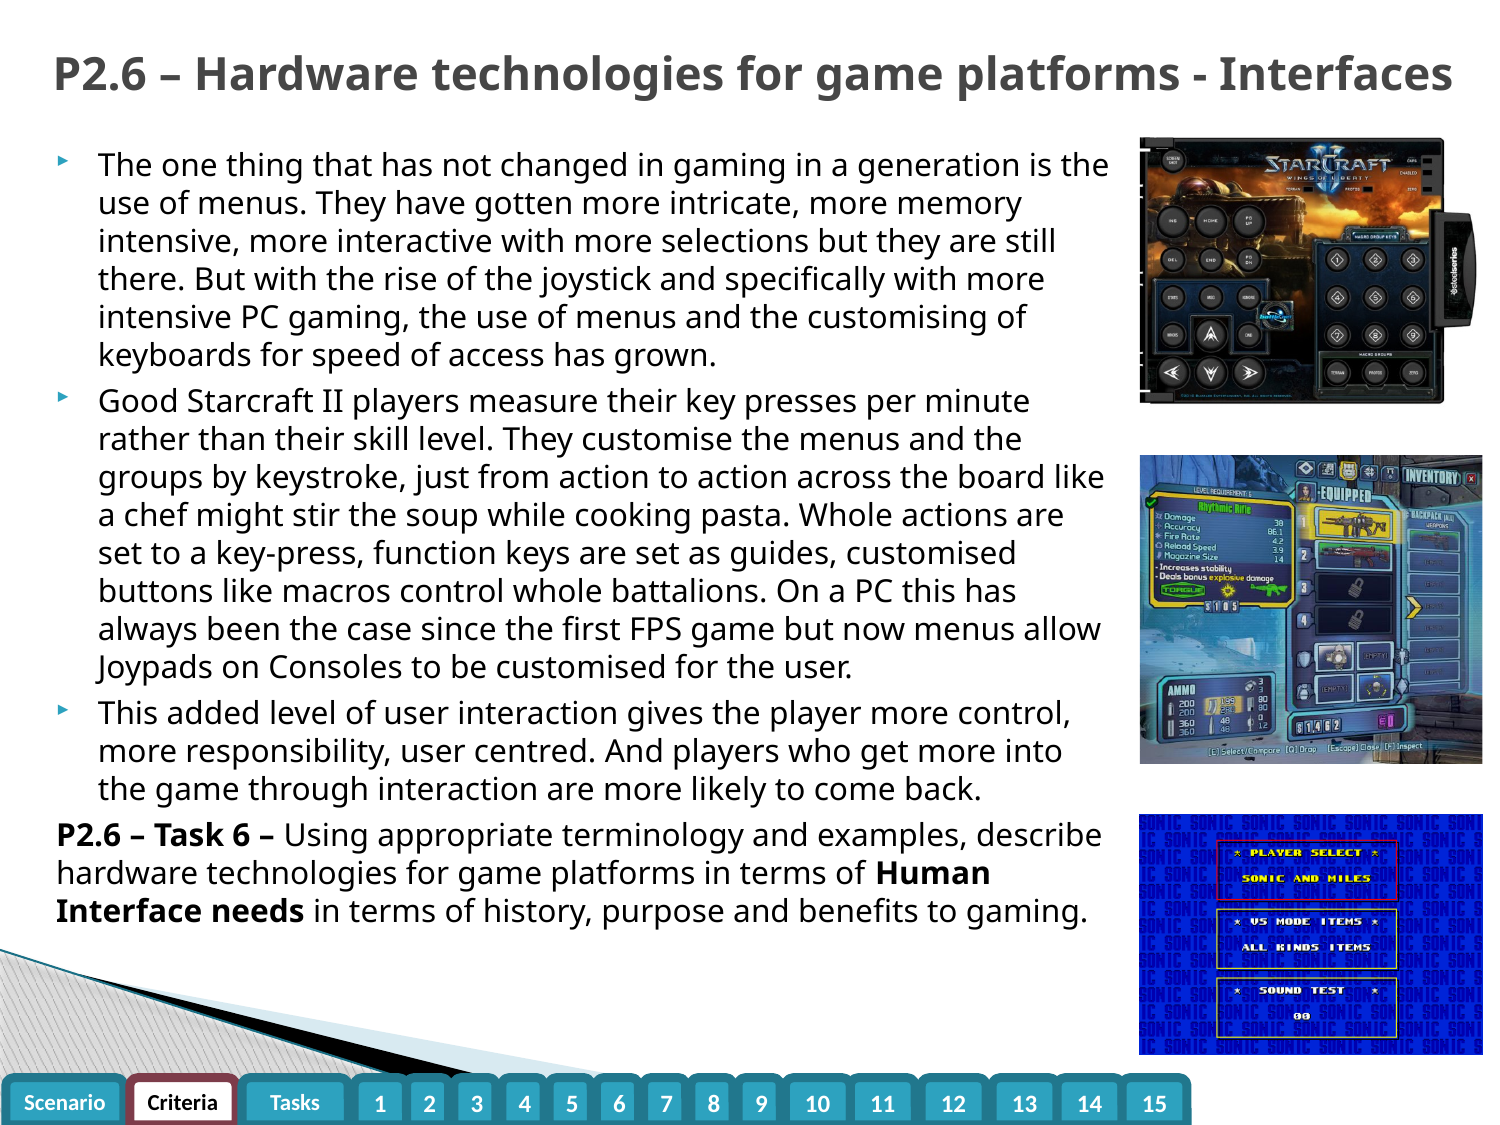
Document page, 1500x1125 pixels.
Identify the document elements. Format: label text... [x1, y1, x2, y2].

picture [1139, 814, 1483, 1055]
picture [1139, 455, 1483, 764]
title P2.6 – Hardware technologies for game platforms - Interfaces [37, 19, 1471, 126]
list The one thing that has not changed in gaming in a generation is the use of menus. They have gotten more intricate, more memory intensive, more interactive with more selections but they are still there. But with the rise of the joystick and specifically with more intensive PC gaming, the use of menus and the customising of keyboards for speed of access has grown. Good Starcraft II players measure their key presses per minute rather than their skill level. They customise the menus and the groups by keystroke, just from action to action across the board like a chef might stir the soup while cooking pasta. Whole actions are set to a key-press, function keys are set as guides, customised buttons like macros control whole battalions. On a PC this has always been the case since the first FPS game but now menus allow Joypads on Consoles to be customised for the user. This added level of user interaction gives the player more control, more responsibility, user centred. And players who get more into the game through interaction are more likely to come back. P2.6 – Task 6 – Using appropriate terminology and examples, describe hardware technologies for game platforms in terms of Human Interface needs in terms of history, purpose and benefits to gaming. [41, 137, 1128, 1047]
picture [1139, 136, 1483, 409]
